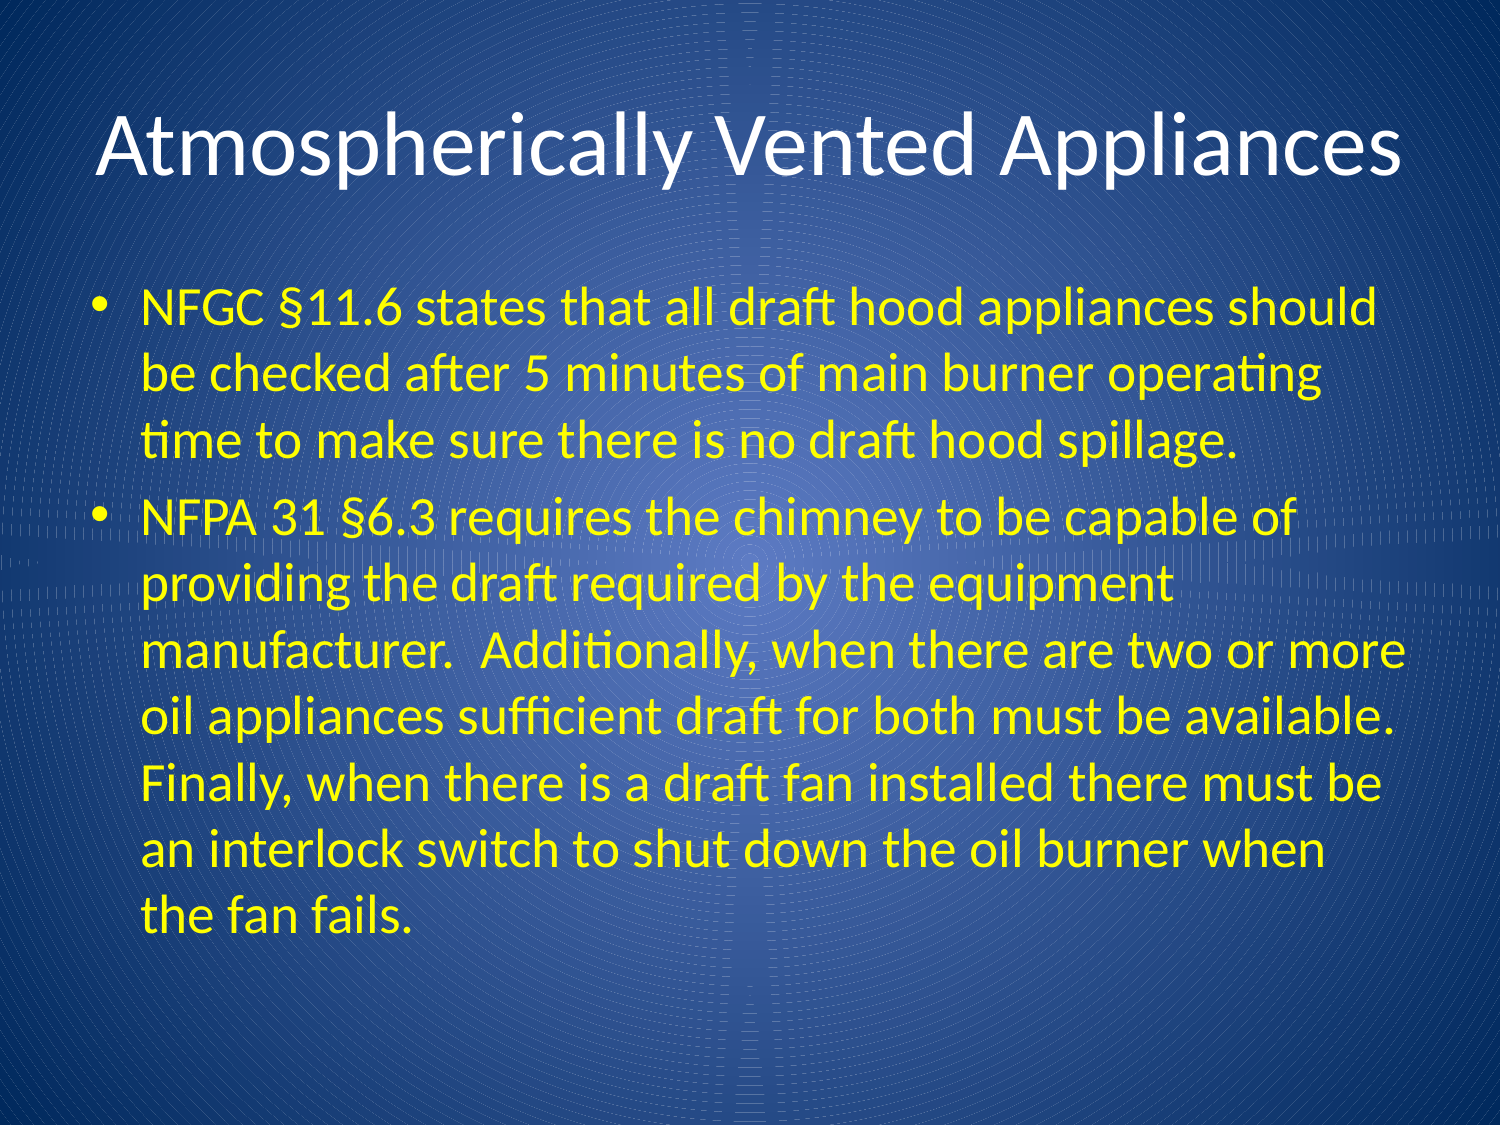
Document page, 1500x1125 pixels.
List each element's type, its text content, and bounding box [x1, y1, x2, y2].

title Atmospherically Vented Appliances [75, 45, 1425, 233]
list NFGC §11.6 states that all draft hood appliances should be checked after 5 minutes of main burner operating time to make sure there is no draft hood spillage. NFPA 31 §6.3 requires the chimney to be capable of providing the draft required by the equipment manufacturer. Additionally, when there are two or more oil appliances sufficient draft for both must be available. Finally, when there is a draft fan installed there must be an interlock switch to shut down the oil burner when the fan fails. [75, 262, 1425, 1005]
